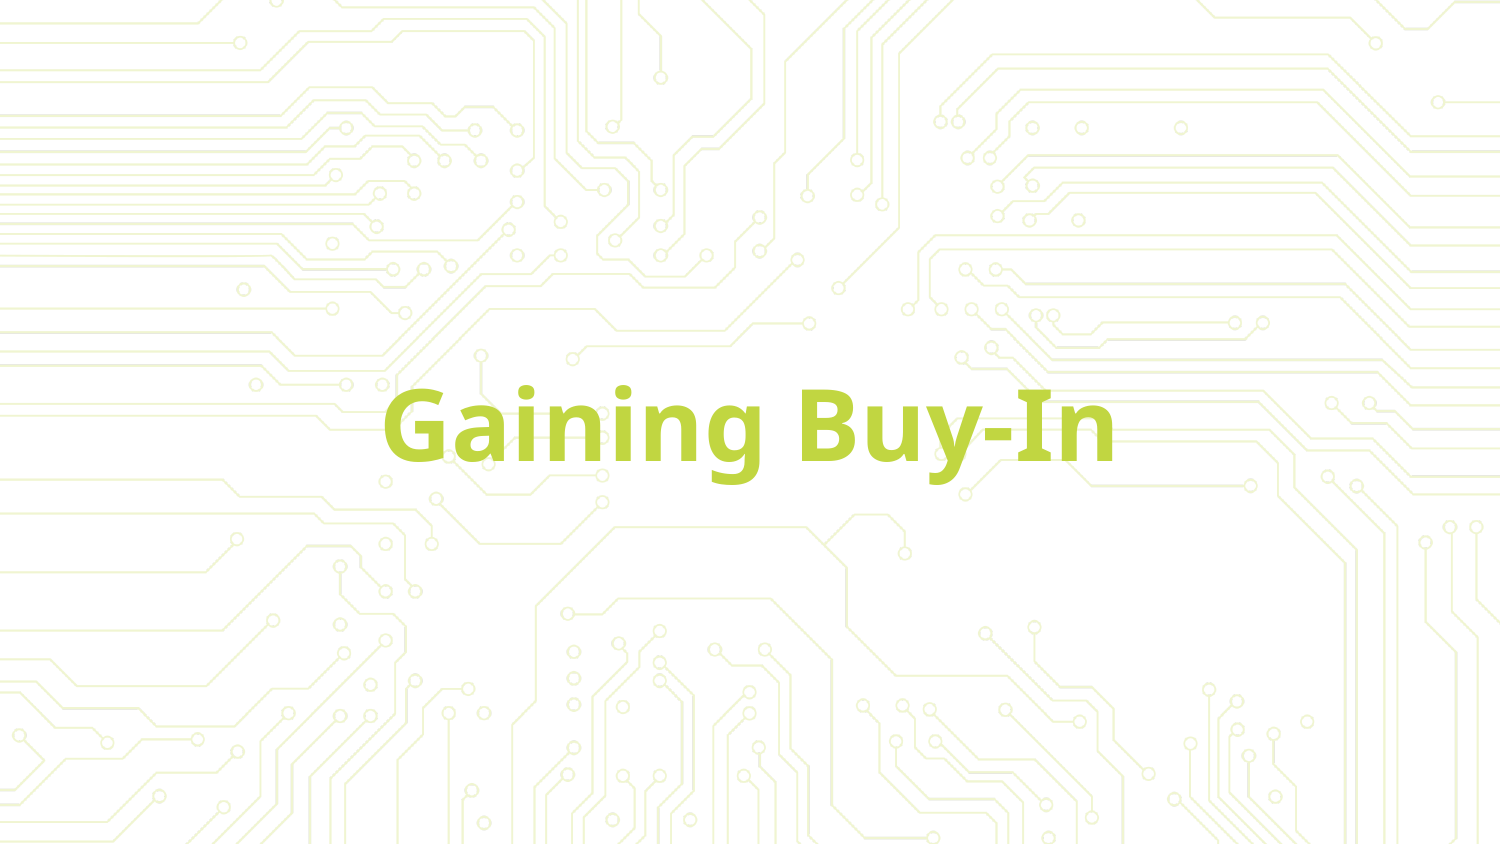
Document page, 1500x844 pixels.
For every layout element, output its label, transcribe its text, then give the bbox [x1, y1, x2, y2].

title Gaining Buy-In [51, 352, 1449, 491]
